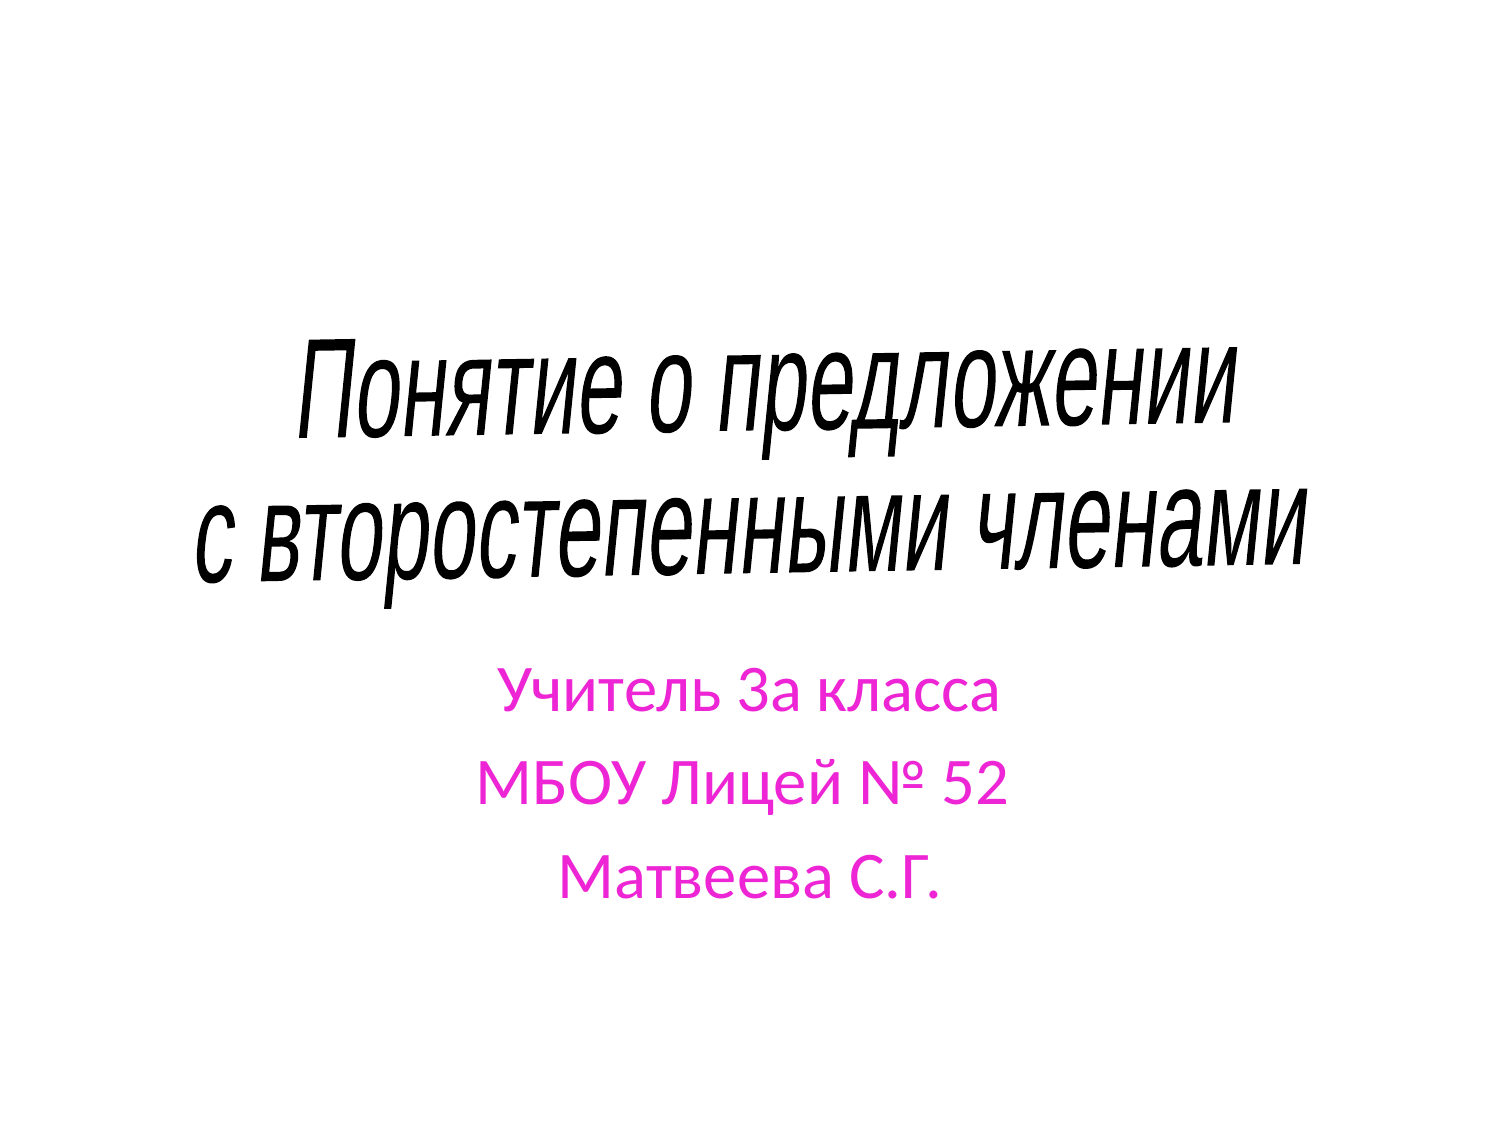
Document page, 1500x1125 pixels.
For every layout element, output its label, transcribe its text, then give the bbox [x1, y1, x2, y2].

subtitle Учитель 3а класса МБОУ Лицей № 52 Матвеева С.Г. [224, 637, 1276, 926]
